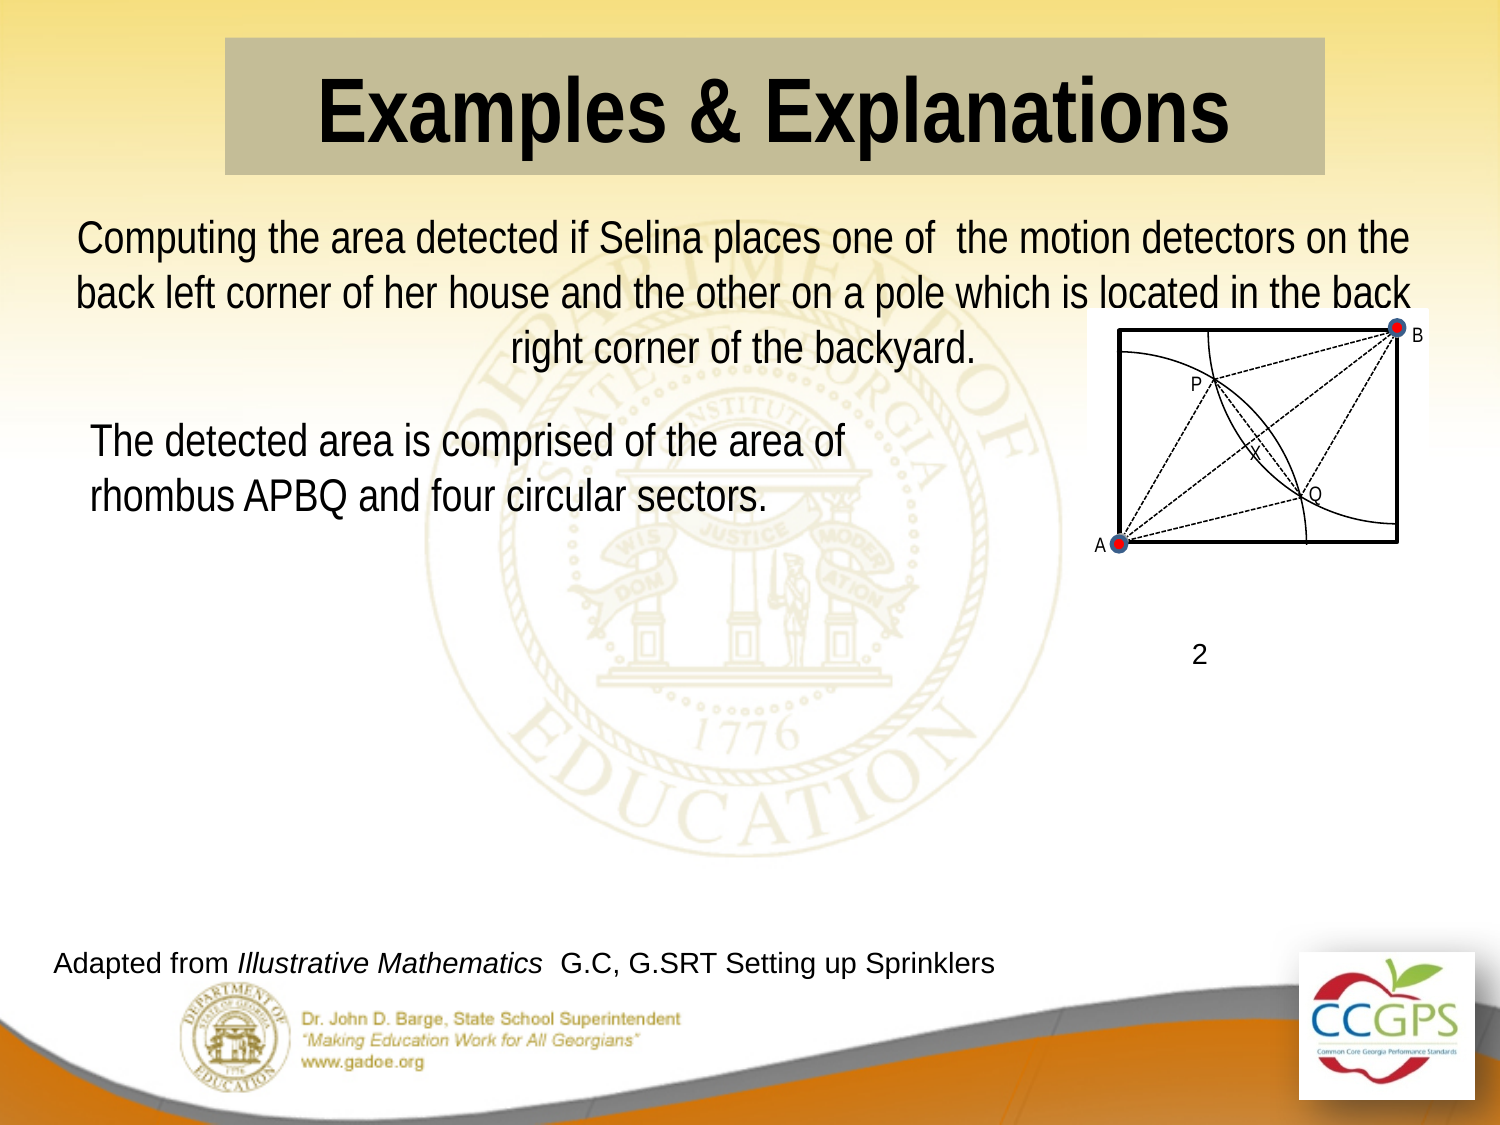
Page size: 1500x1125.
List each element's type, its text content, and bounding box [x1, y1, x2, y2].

picture [0, 0, 1500, 1125]
text_box Adapted from Illustrative Mathematics G.C, G.SRT Setting up Sprinklers [38, 937, 1011, 988]
text_box The detected area is comprised of the area of rhombus APBQ and four circular sectors. [74, 403, 922, 528]
subtitle Computing the area detected if Selina places one of the motion detectors on the back left corner of her house and the other on a pole which is located in the back right corner of the backyard. [37, 199, 1451, 913]
title Examples & Explanations [224, 37, 1326, 176]
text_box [927, 137, 1500, 739]
